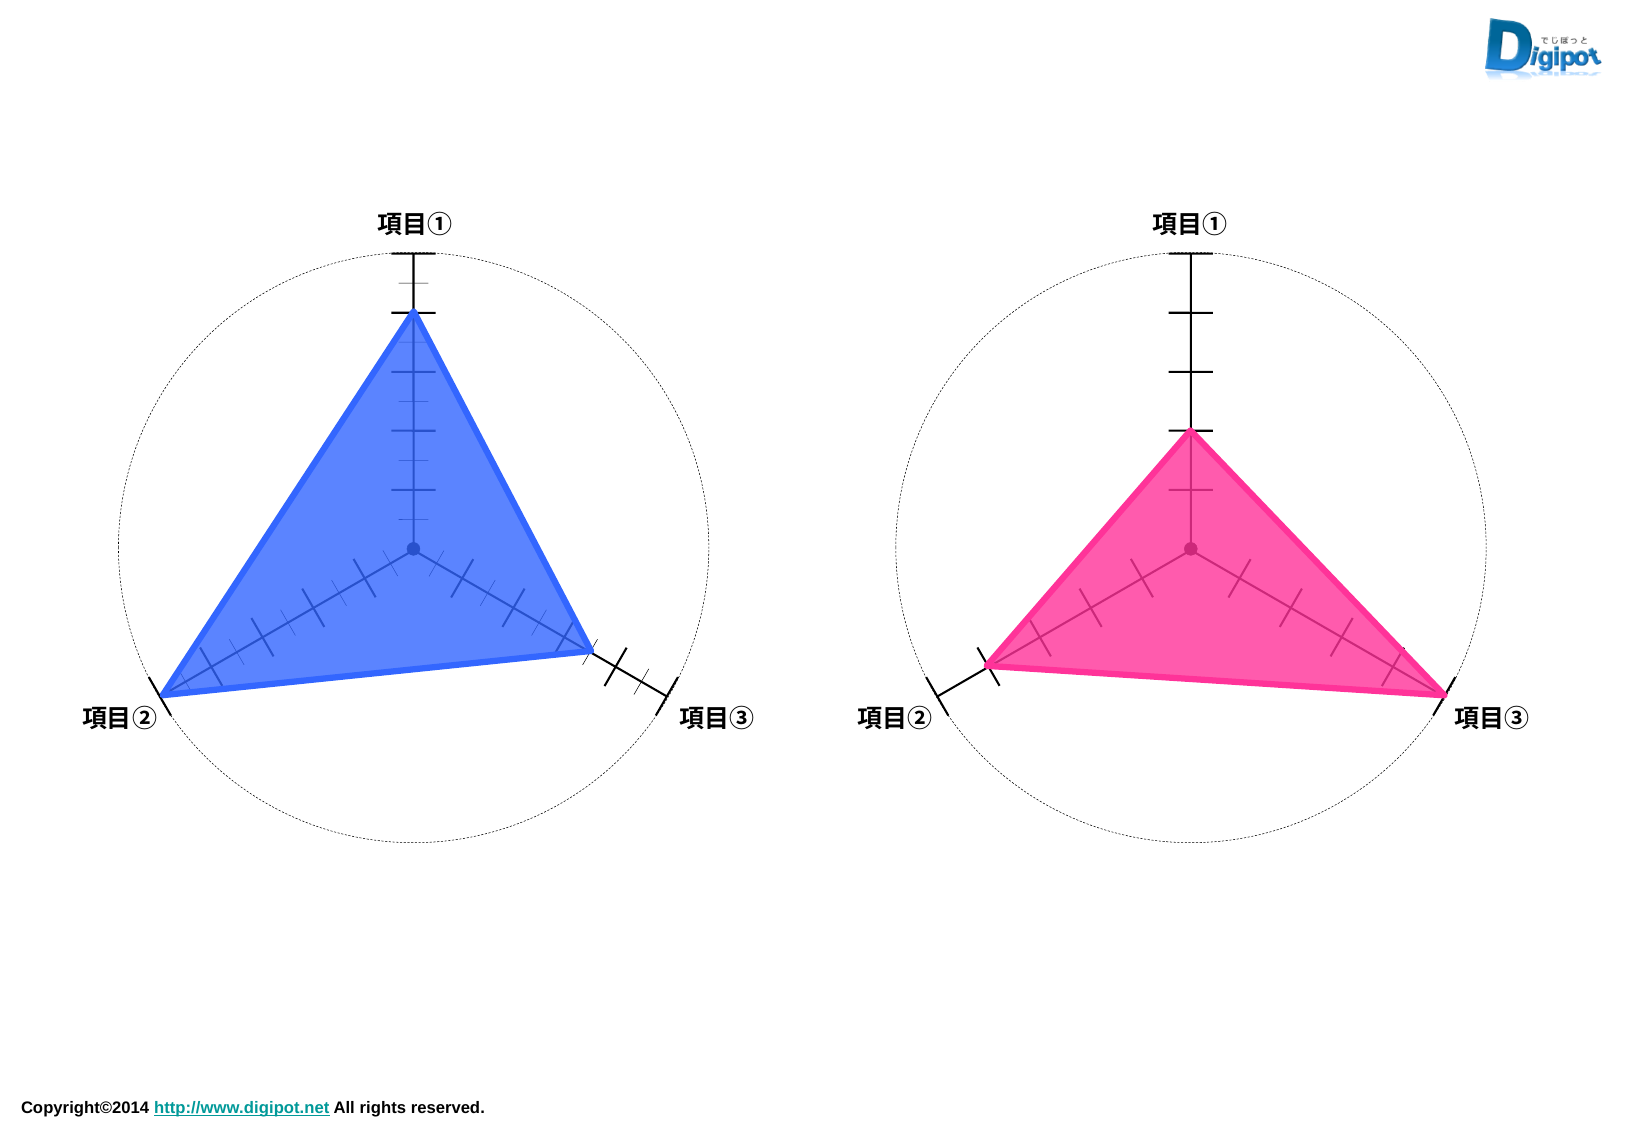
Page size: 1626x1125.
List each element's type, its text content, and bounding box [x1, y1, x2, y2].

text_box 項目③ [714, 695, 770, 740]
text_box 項目③ [1491, 695, 1545, 740]
text_box 項目② [842, 695, 890, 740]
text_box 項目① [1137, 200, 1243, 246]
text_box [118, 252, 710, 843]
text_box 項目② [67, 695, 113, 740]
picture [1485, 18, 1602, 82]
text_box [895, 252, 1487, 843]
text_box 項目① [362, 200, 468, 246]
